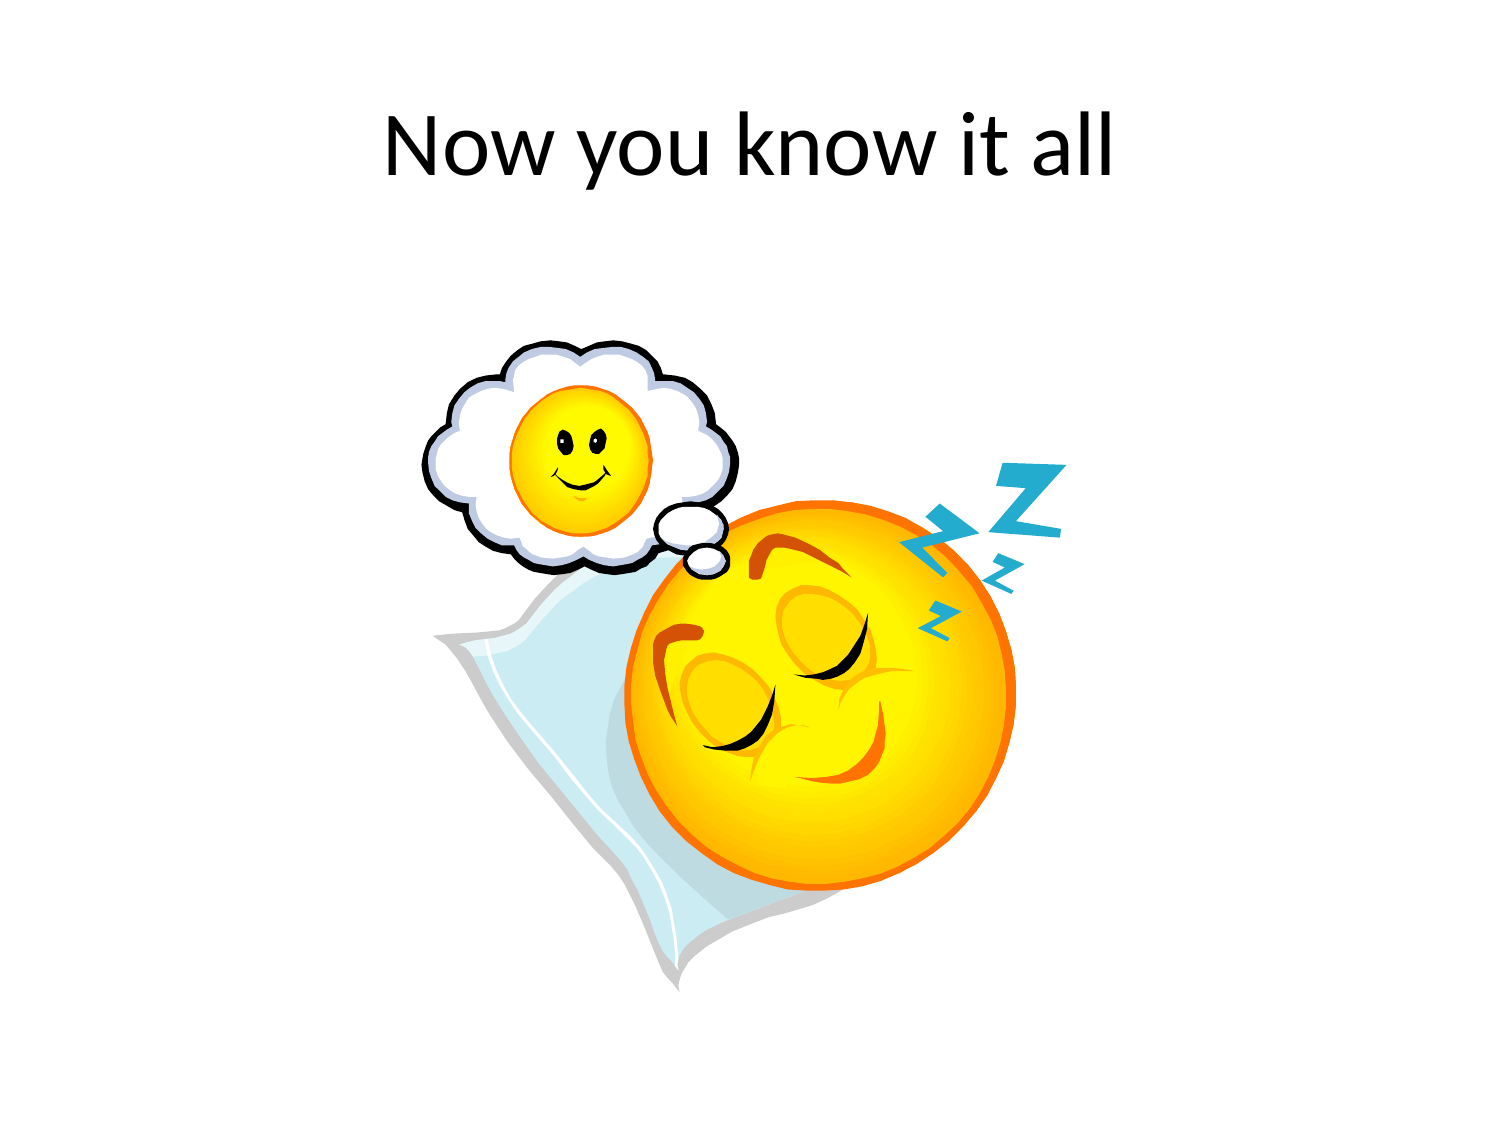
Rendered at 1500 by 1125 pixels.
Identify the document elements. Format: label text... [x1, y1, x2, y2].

picture [418, 337, 1069, 995]
title Now you know it all [75, 45, 1425, 233]
